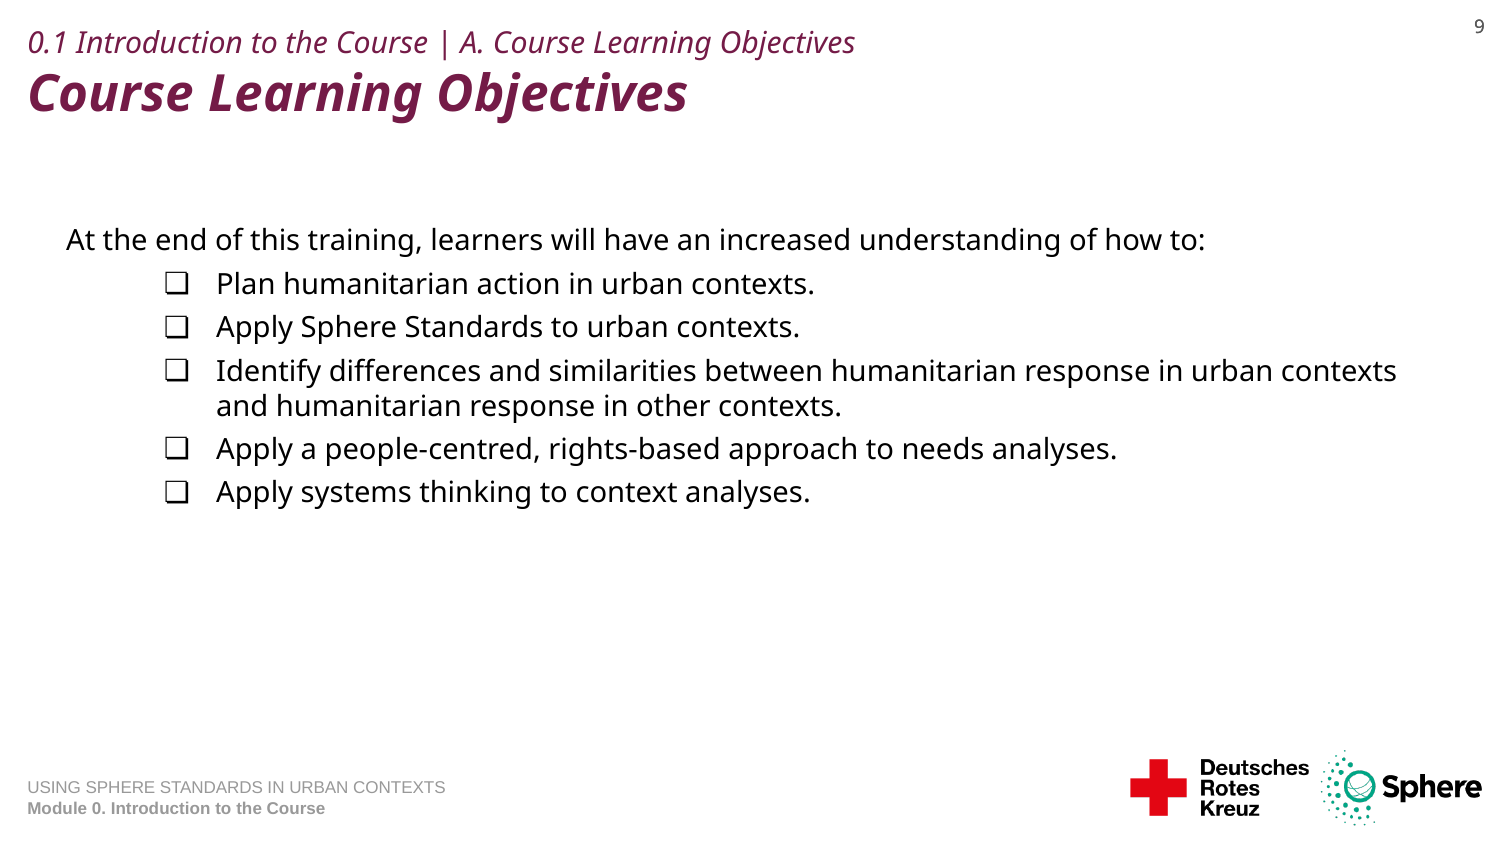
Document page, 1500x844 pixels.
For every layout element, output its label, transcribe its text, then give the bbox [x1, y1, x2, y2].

list At the end of this training, learners will have an increased understanding of how to: Plan humanitarian action in urban contexts. Apply Sphere Standards to urban contexts. Identify differences and similarities between humanitarian response in urban contexts and humanitarian response in other contexts. Apply a people-centred, rights-based approach to needs analyses. Apply systems thinking to context analyses. [51, 201, 1449, 643]
title 0.1 Introduction to the Course | A. Course Learning Objectives Course Learning Objectives [12, 8, 1410, 137]
picture [1130, 759, 1309, 816]
slide_number 9 [1410, 0, 1500, 65]
picture [1319, 749, 1483, 826]
text_box USING SPHERE STANDARDS IN URBAN CONTEXTS Module 0. Introduction to the Course [12, 761, 1020, 833]
